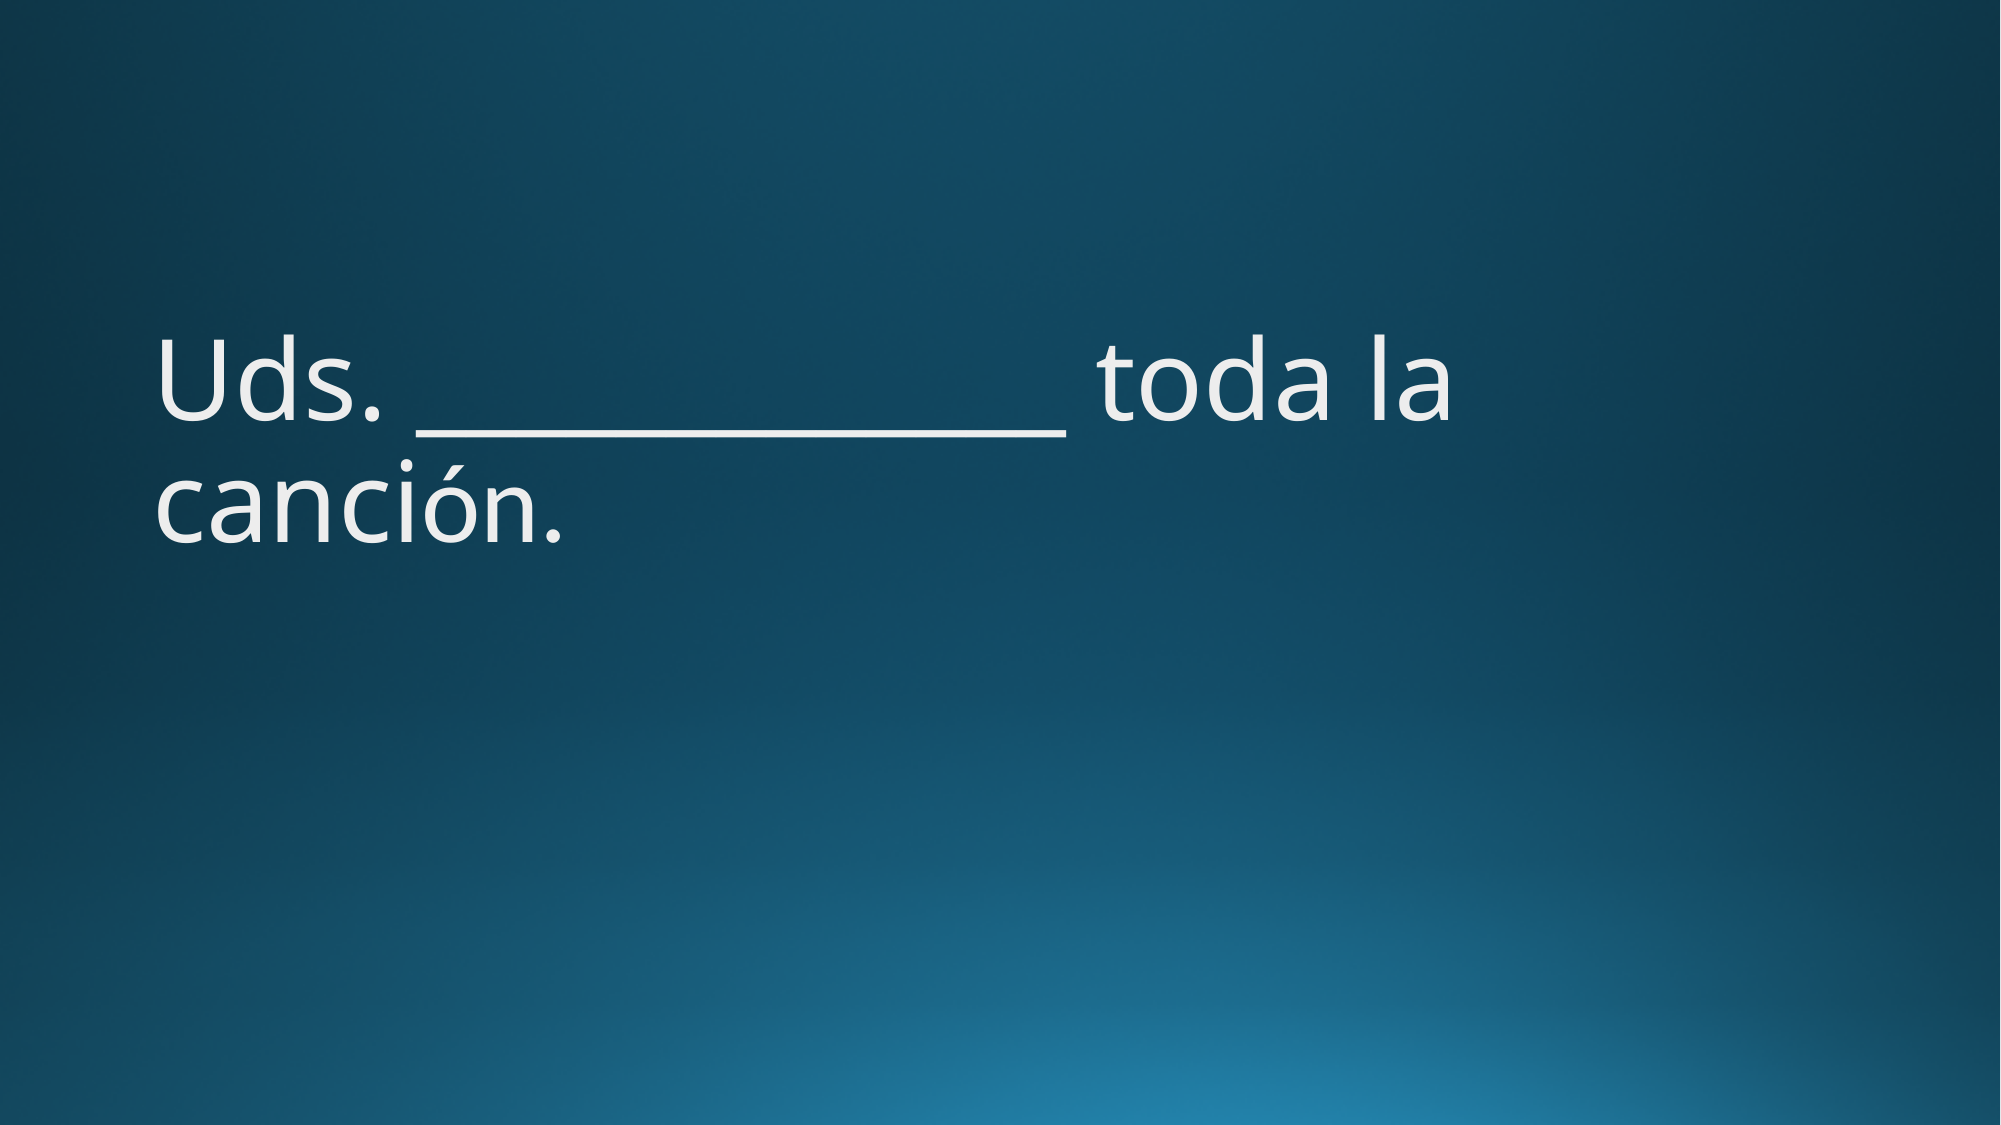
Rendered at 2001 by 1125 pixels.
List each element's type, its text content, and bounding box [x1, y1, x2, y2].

text_box Uds. _____________ toda la canción. [137, 59, 1863, 897]
picture [0, 0, 2001, 1125]
